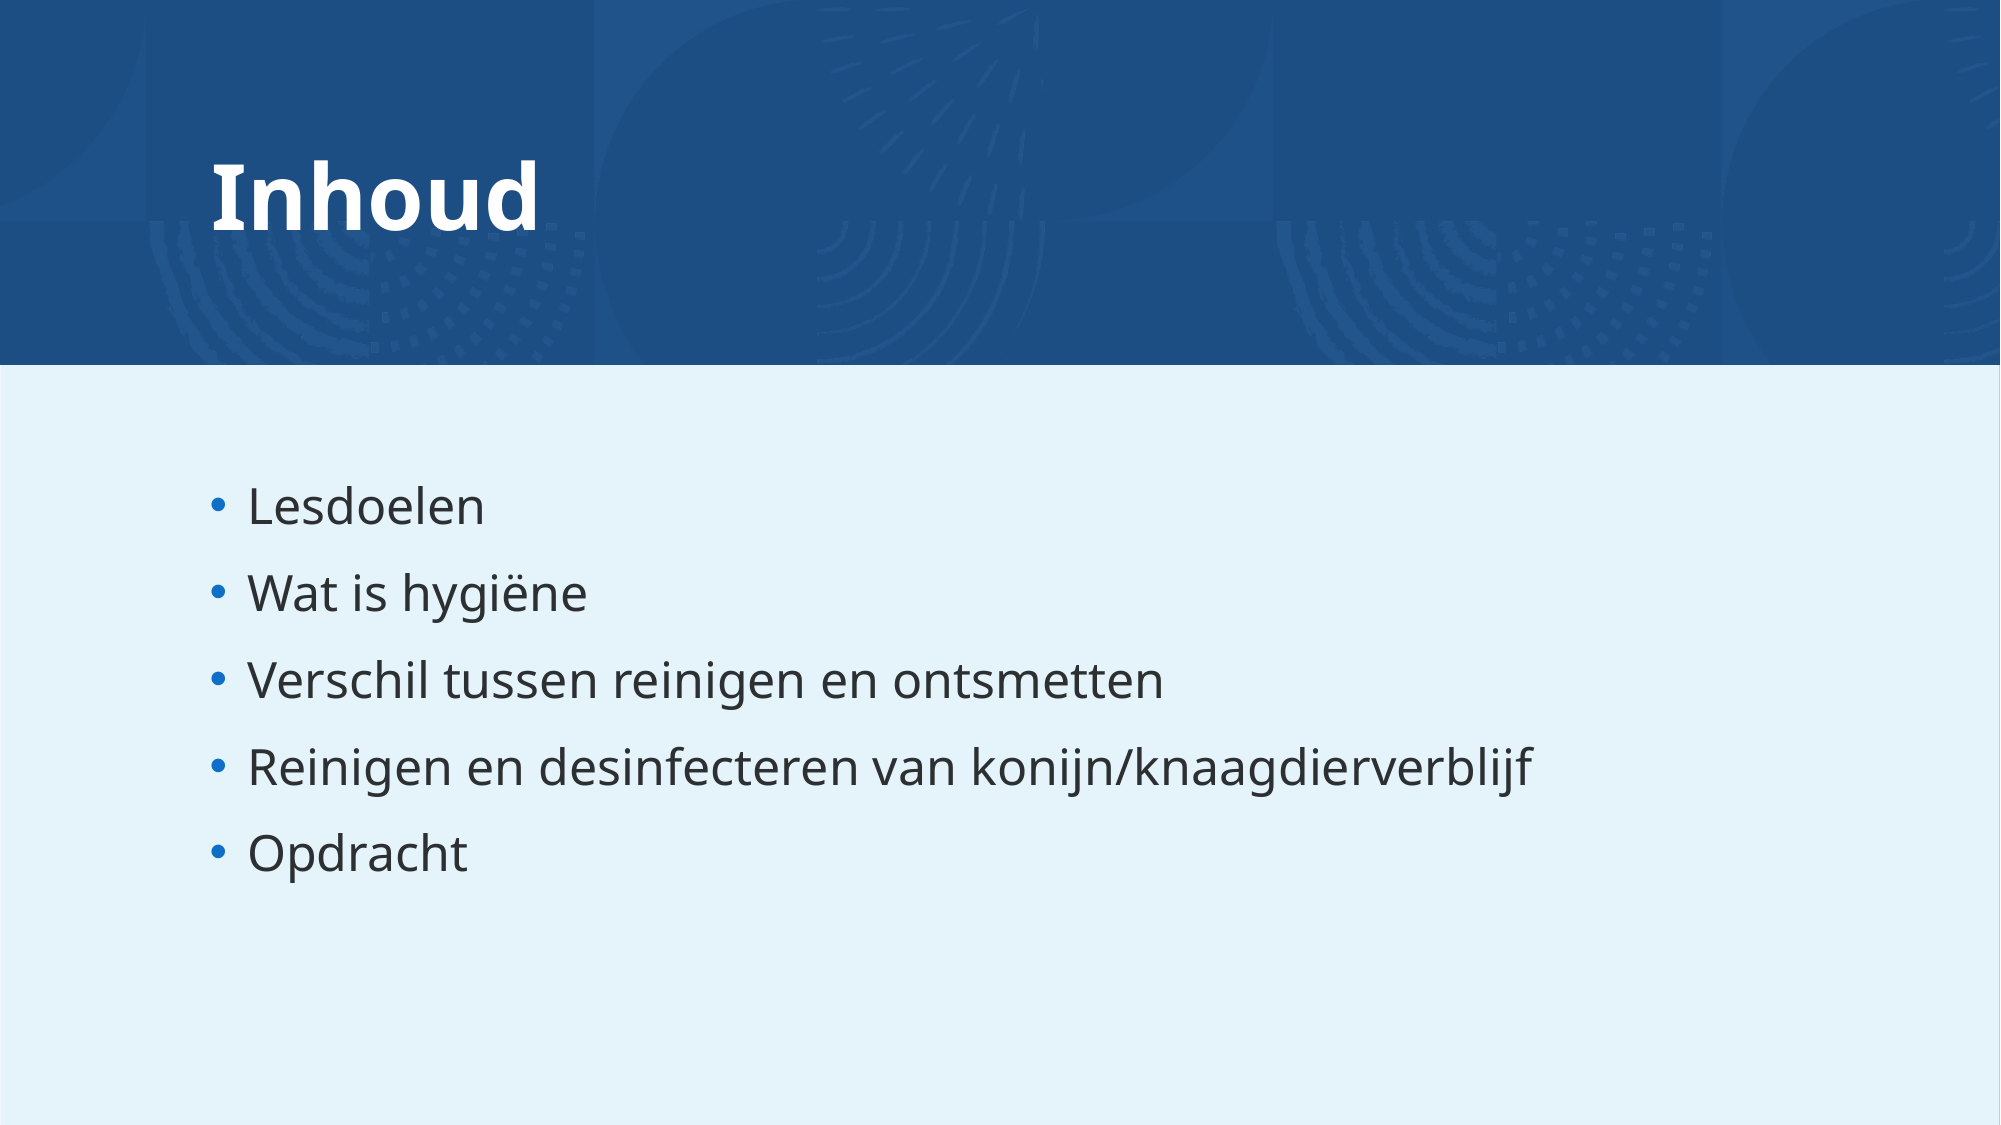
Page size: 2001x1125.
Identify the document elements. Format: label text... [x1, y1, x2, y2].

text_box [0, 0, 2000, 366]
title Inhoud [196, 62, 1838, 325]
text_box [0, 366, 2000, 1125]
list Lesdoelen Wat is hygiëne Verschil tussen reinigen en ontsmetten Reinigen en desinfecteren van konijn/knaagdierverblijf Opdracht [194, 387, 1638, 1034]
